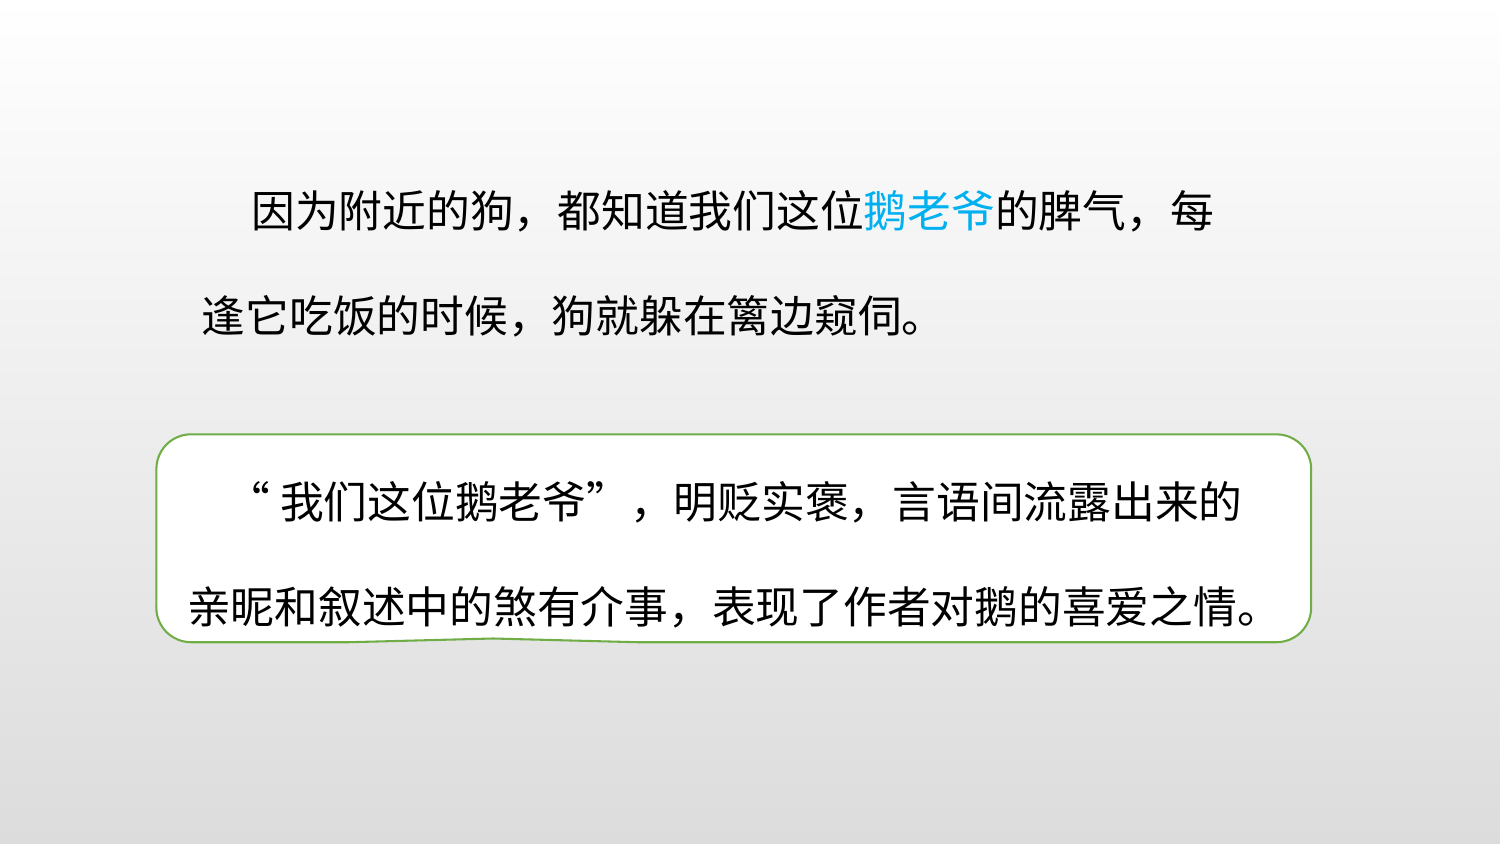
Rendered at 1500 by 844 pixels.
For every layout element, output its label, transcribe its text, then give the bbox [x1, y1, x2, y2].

text_box 因为附近的狗，都知道我们这位鹅老爷的脾气，每逢它吃饭的时候，狗就躲在篱边窥伺。 [190, 125, 1242, 347]
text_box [156, 414, 1312, 695]
